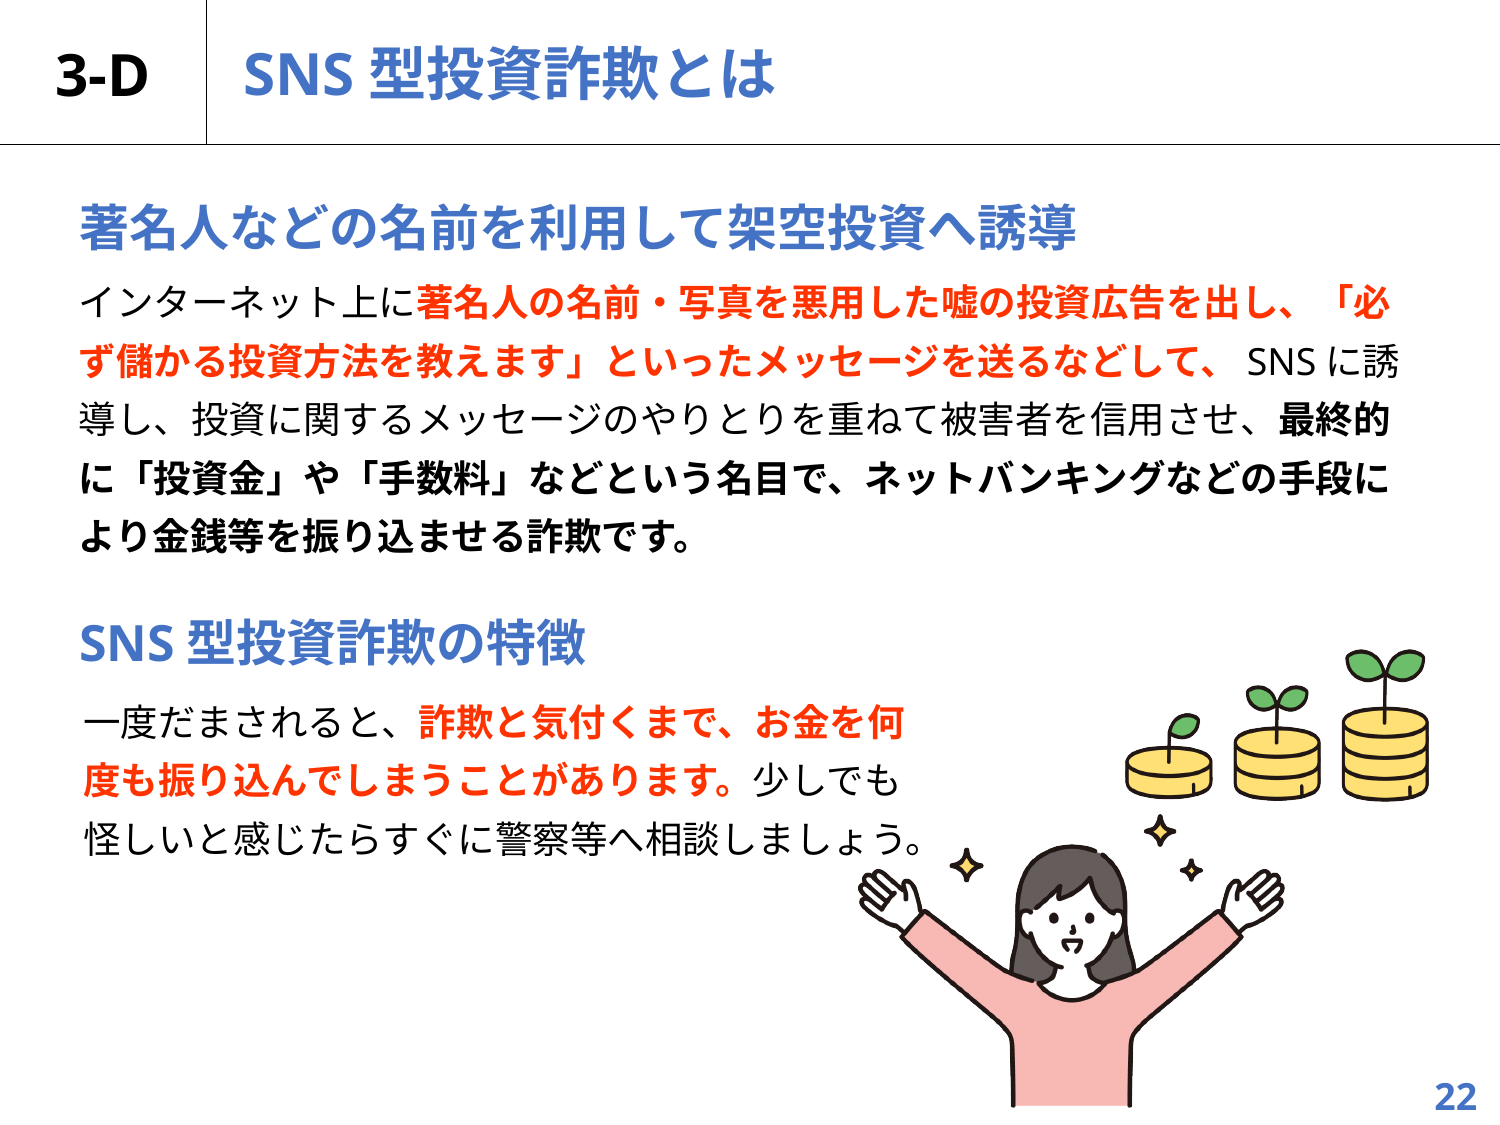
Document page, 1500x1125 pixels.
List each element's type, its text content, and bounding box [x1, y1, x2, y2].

text_box 一度だまされると、詐欺と気付くまで、お金を何度も振り込んでしまうことがあります。少しでも怪しいと感じたらすぐに警察等へ相談しましょう。 [68, 677, 921, 868]
text_box 22 [1411, 1065, 1500, 1125]
text_box SNS型投資詐欺の特徴 [64, 586, 1436, 680]
text_box インターネット上に著名人の名前・写真を悪用した嘘の投資広告を出し、「必ず儲かる投資方法を教えます」といったメッセージを送るなどして、SNSに誘導し、投資に関するメッセージのやりとりを重ねて被害者を信用させ、最終的に「投資金」や「手数料」などという名目で、ネットバンキングなどの手段により金銭等を振り込ませる詐欺です。 [64, 265, 1436, 566]
text_box 3-D [0, 0, 207, 147]
picture [1125, 649, 1429, 802]
title SNS型投資詐欺とは [228, 36, 1472, 116]
picture [858, 813, 1285, 1108]
text_box 著名人などの名前を利用して架空投資へ誘導 [64, 171, 1436, 265]
